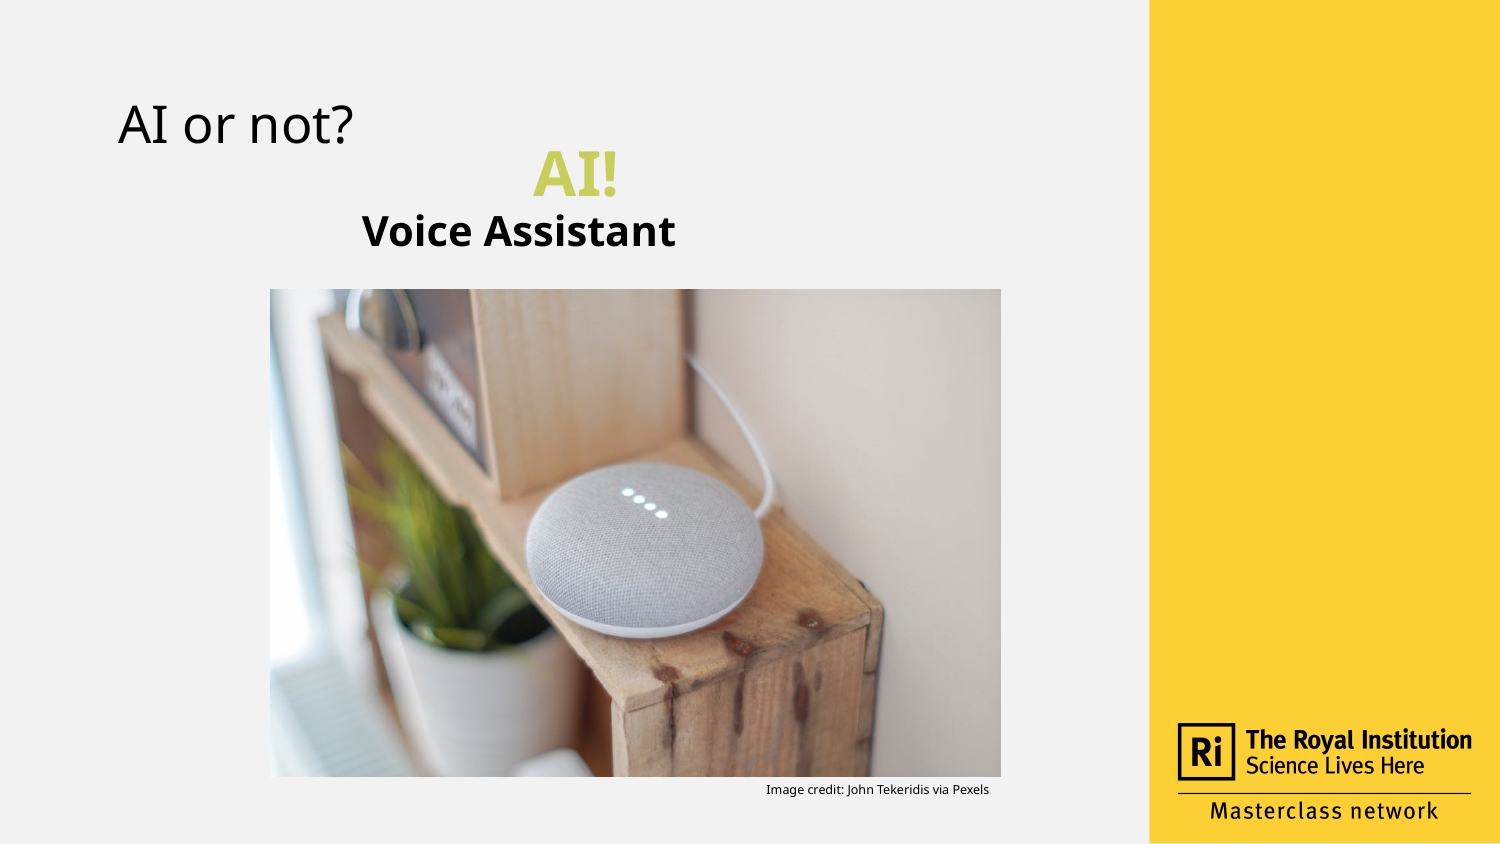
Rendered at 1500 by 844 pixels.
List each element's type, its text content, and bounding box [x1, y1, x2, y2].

text_box AI! [519, 126, 886, 217]
picture [1149, 702, 1500, 844]
picture [270, 289, 1001, 777]
title AI or not? [103, 44, 1397, 208]
text_box Image credit: John Tekeridis via Pexels [575, 777, 1001, 837]
list Voice Assistant [346, 202, 994, 289]
